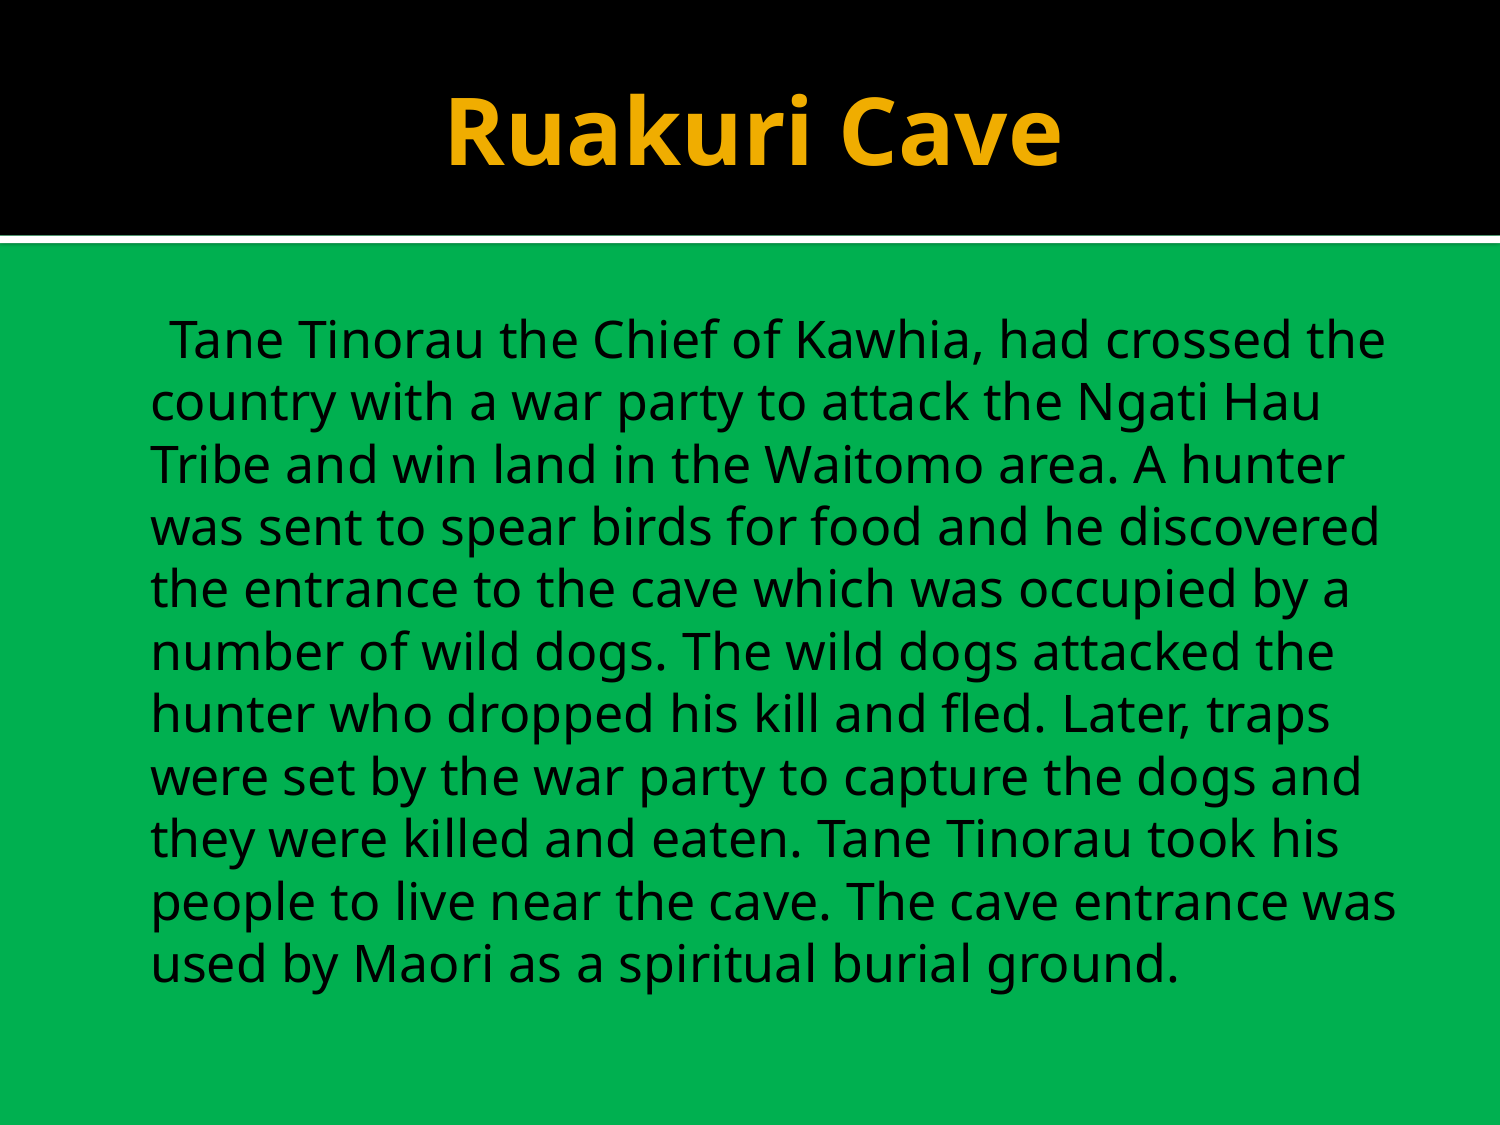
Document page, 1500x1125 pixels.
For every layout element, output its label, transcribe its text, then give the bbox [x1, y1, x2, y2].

title Ruakuri Cave [75, 25, 1425, 231]
list Tane Tinorau the Chief of Kawhia, had crossed the country with a war party to attack the Ngati Hau Tribe and win land in the Waitomo area. A hunter was sent to spear birds for food and he discovered the entrance to the cave which was occupied by a number of wild dogs. The wild dogs attacked the hunter who dropped his kill and fled. Later, traps were set by the war party to capture the dogs and they were killed and eaten. Tane Tinorau took his people to live near the cave. The cave entrance was used by Maori as a spiritual burial ground. [75, 291, 1425, 1050]
